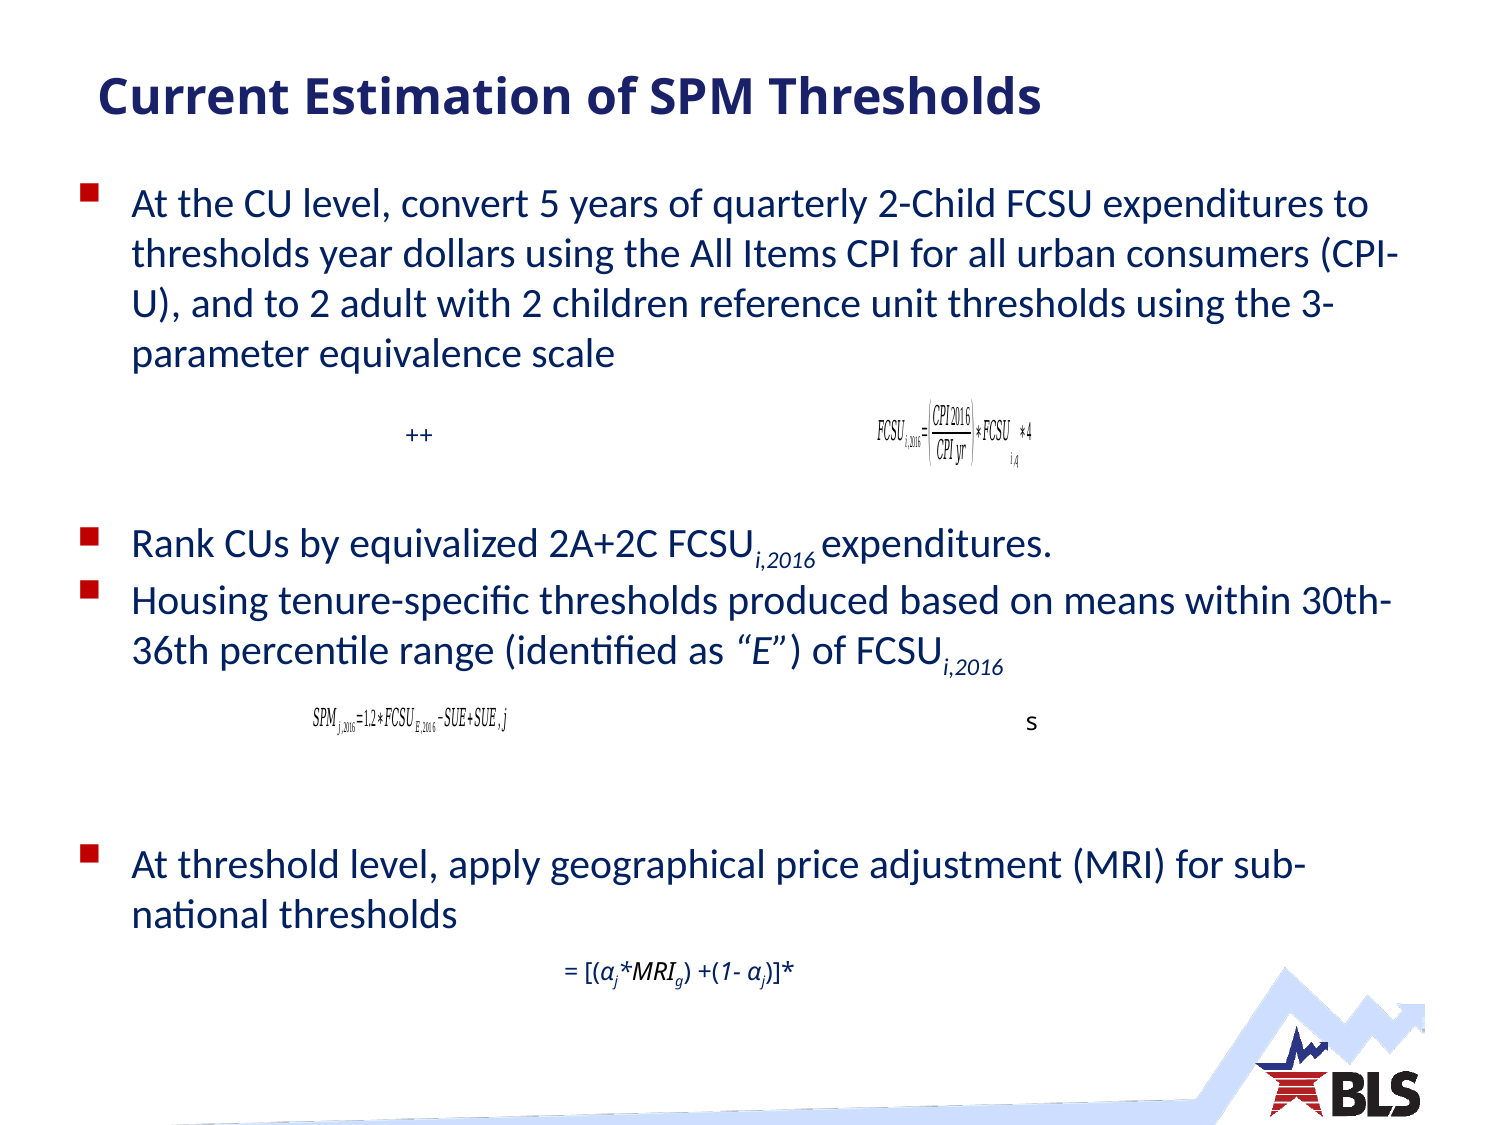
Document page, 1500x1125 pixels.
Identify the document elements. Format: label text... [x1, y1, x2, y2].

list At the CU level, convert 5 years of quarterly 2-Child FCSU expenditures to thresholds year dollars using the All Items CPI for all urban consumers (CPI-U), and to 2 adult with 2 children reference unit thresholds using the 3- parameter equivalence scale Rank CUs by equivalized 2A+2C FCSUi,2016 expenditures. Housing tenure-specific thresholds produced based on means within 30th-36th percentile range (identified as “E”) of FCSUi,2016 At threshold level, apply geographical price adjustment (MRI) for sub-national thresholds [75, 175, 1425, 950]
picture [640, 967, 646, 975]
picture [40, 967, 1425, 1125]
title Current Estimation of SPM Thresholds [97, 64, 1403, 175]
